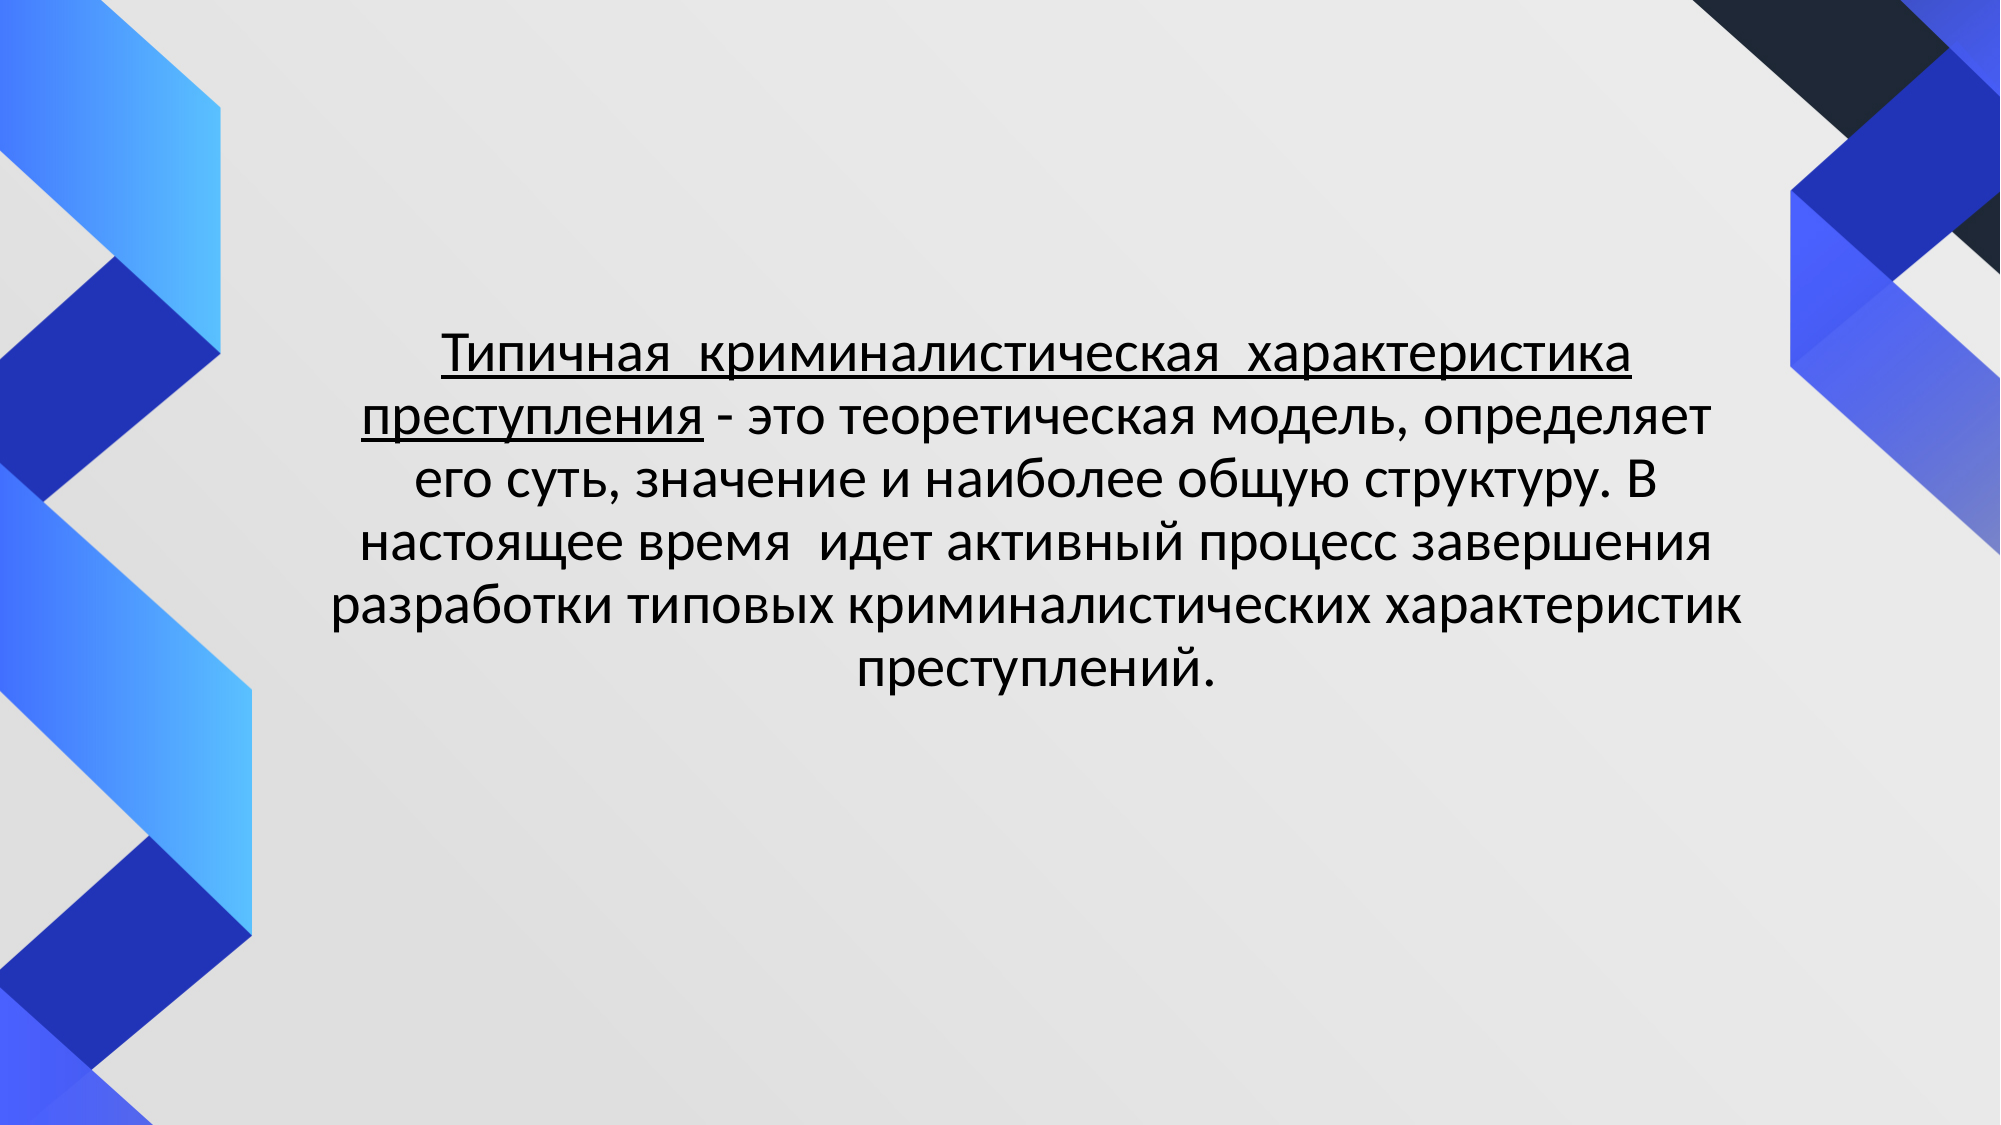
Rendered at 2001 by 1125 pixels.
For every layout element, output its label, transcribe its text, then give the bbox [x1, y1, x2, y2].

picture [0, 0, 2000, 1125]
list Типичная криминалистическая характеристика преступления - это теоретическая модель, определяет его суть, значение и наиболее общую структуру. В настоящее время идет активный процесс завершения разработки типовых криминалистических характеристик преступлений. [263, 313, 1810, 1028]
